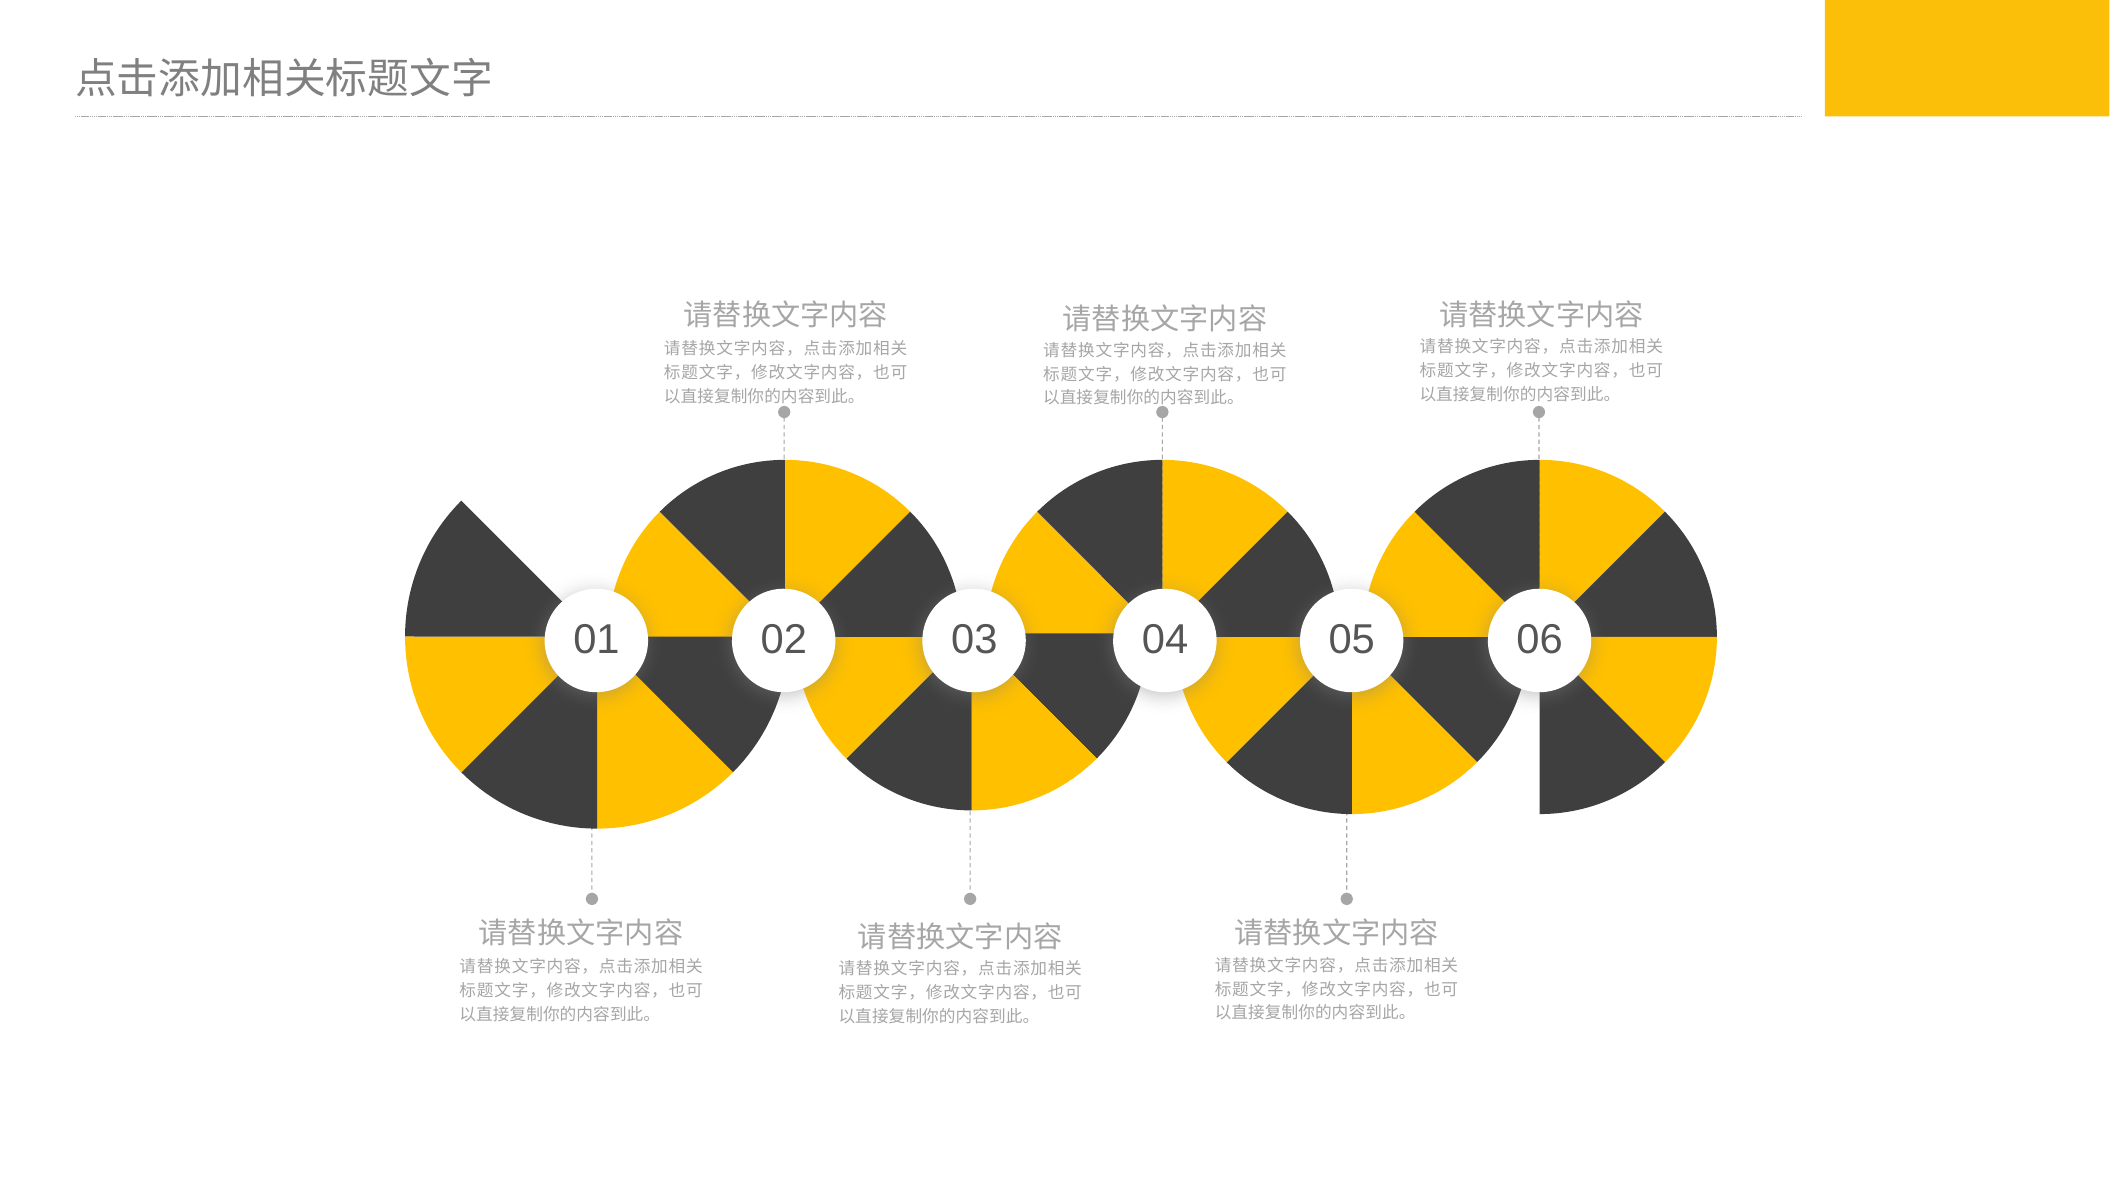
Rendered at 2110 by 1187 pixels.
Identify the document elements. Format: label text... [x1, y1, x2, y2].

text_box 请替换文字内容，点击添加相关标题文字，修改文字内容，也可以直接复制你的内容到此。 [664, 334, 908, 407]
text_box [1340, 892, 1353, 906]
text_box [585, 892, 599, 906]
text_box [963, 892, 977, 906]
text_box 请替换文字内容 [661, 296, 910, 332]
text_box 点击添加相关标题文字 [59, 44, 563, 107]
text_box 请替换文字内容 [836, 918, 1085, 954]
text_box [1532, 405, 1546, 424]
text_box 请替换文字内容 [1212, 914, 1461, 950]
text_box 请替换文字内容，点击添加相关标题文字，修改文字内容，也可以直接复制你的内容到此。 [1419, 332, 1664, 405]
text_box 请替换文字内容，点击添加相关标题文字，修改文字内容，也可以直接复制你的内容到此。 [838, 953, 1083, 1026]
chart [397, 425, 1748, 845]
text_box 请替换文字内容，点击添加相关标题文字，修改文字内容，也可以直接复制你的内容到此。 [459, 952, 704, 1025]
text_box [777, 407, 791, 424]
text_box 请替换文字内容 [1041, 300, 1289, 336]
text_box 请替换文字内容 [457, 914, 706, 950]
text_box 请替换文字内容，点击添加相关标题文字，修改文字内容，也可以直接复制你的内容到此。 [1043, 335, 1287, 408]
text_box 请替换文字内容，点击添加相关标题文字，修改文字内容，也可以直接复制你的内容到此。 [1214, 950, 1459, 1023]
text_box [1156, 408, 1169, 424]
text_box 请替换文字内容 [1417, 296, 1666, 332]
